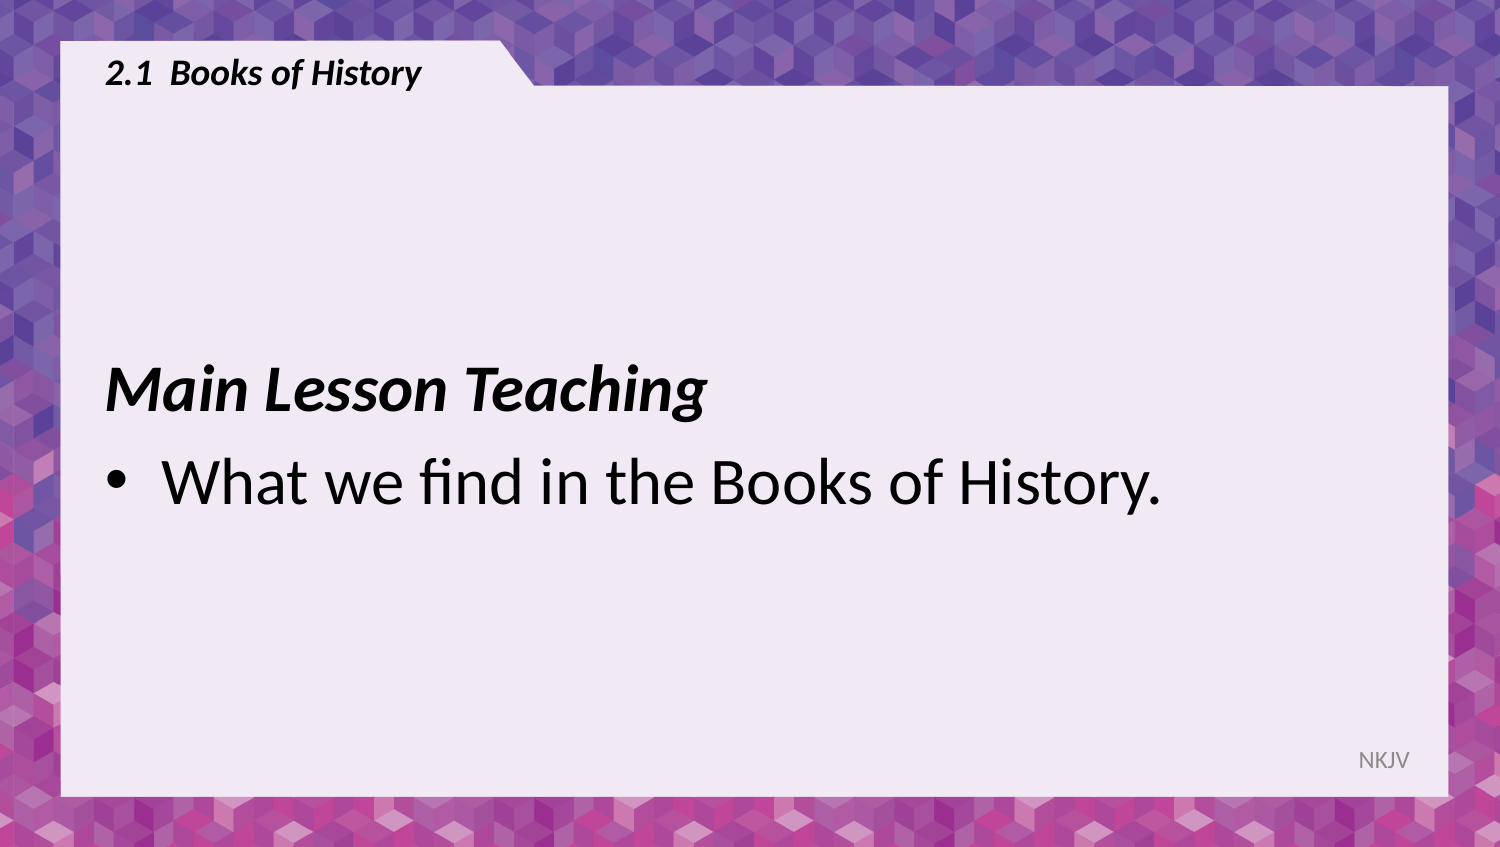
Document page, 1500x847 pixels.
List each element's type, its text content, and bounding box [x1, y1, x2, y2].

picture [0, 0, 1500, 847]
list Main Lesson Teaching What we find in the Books of History. [89, 141, 1403, 722]
title 2.1 Books of History [89, 33, 1420, 108]
footer NKJV [950, 736, 1425, 782]
